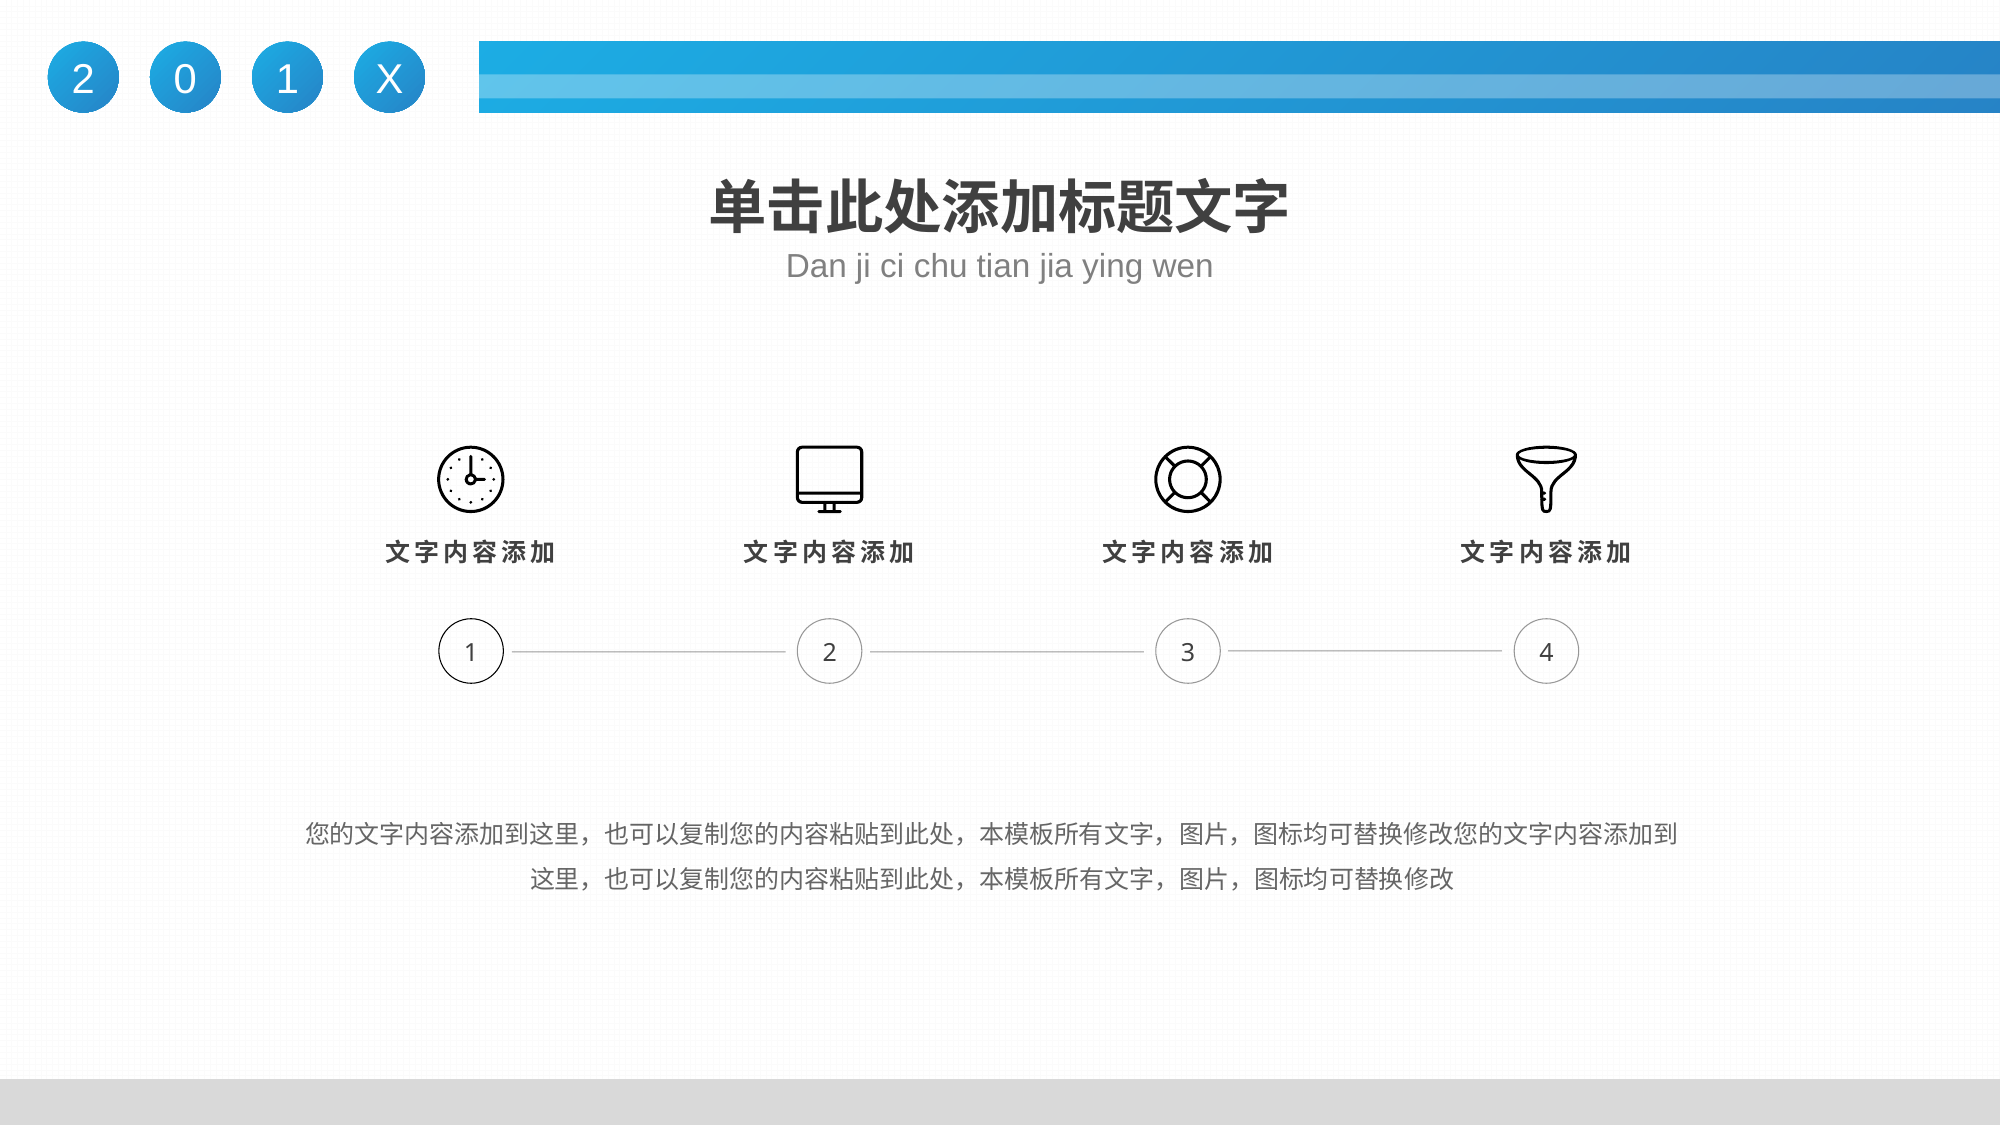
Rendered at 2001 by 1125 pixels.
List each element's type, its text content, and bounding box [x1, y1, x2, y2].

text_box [382, 445, 1635, 684]
text_box 您的文字内容添加到这里，也可以复制您的内容粘贴到此处，本模板所有文字，图片，图标均可替换修改您的文字内容添加到这里，也可以复制您的内容粘贴到此处，本模板所有文字，图片，图标均可替换修改 [293, 803, 1707, 893]
title 单击此处添加标题文字 [293, 171, 1707, 253]
text_box Dan ji ci chu tian jia ying wen [693, 241, 1307, 298]
